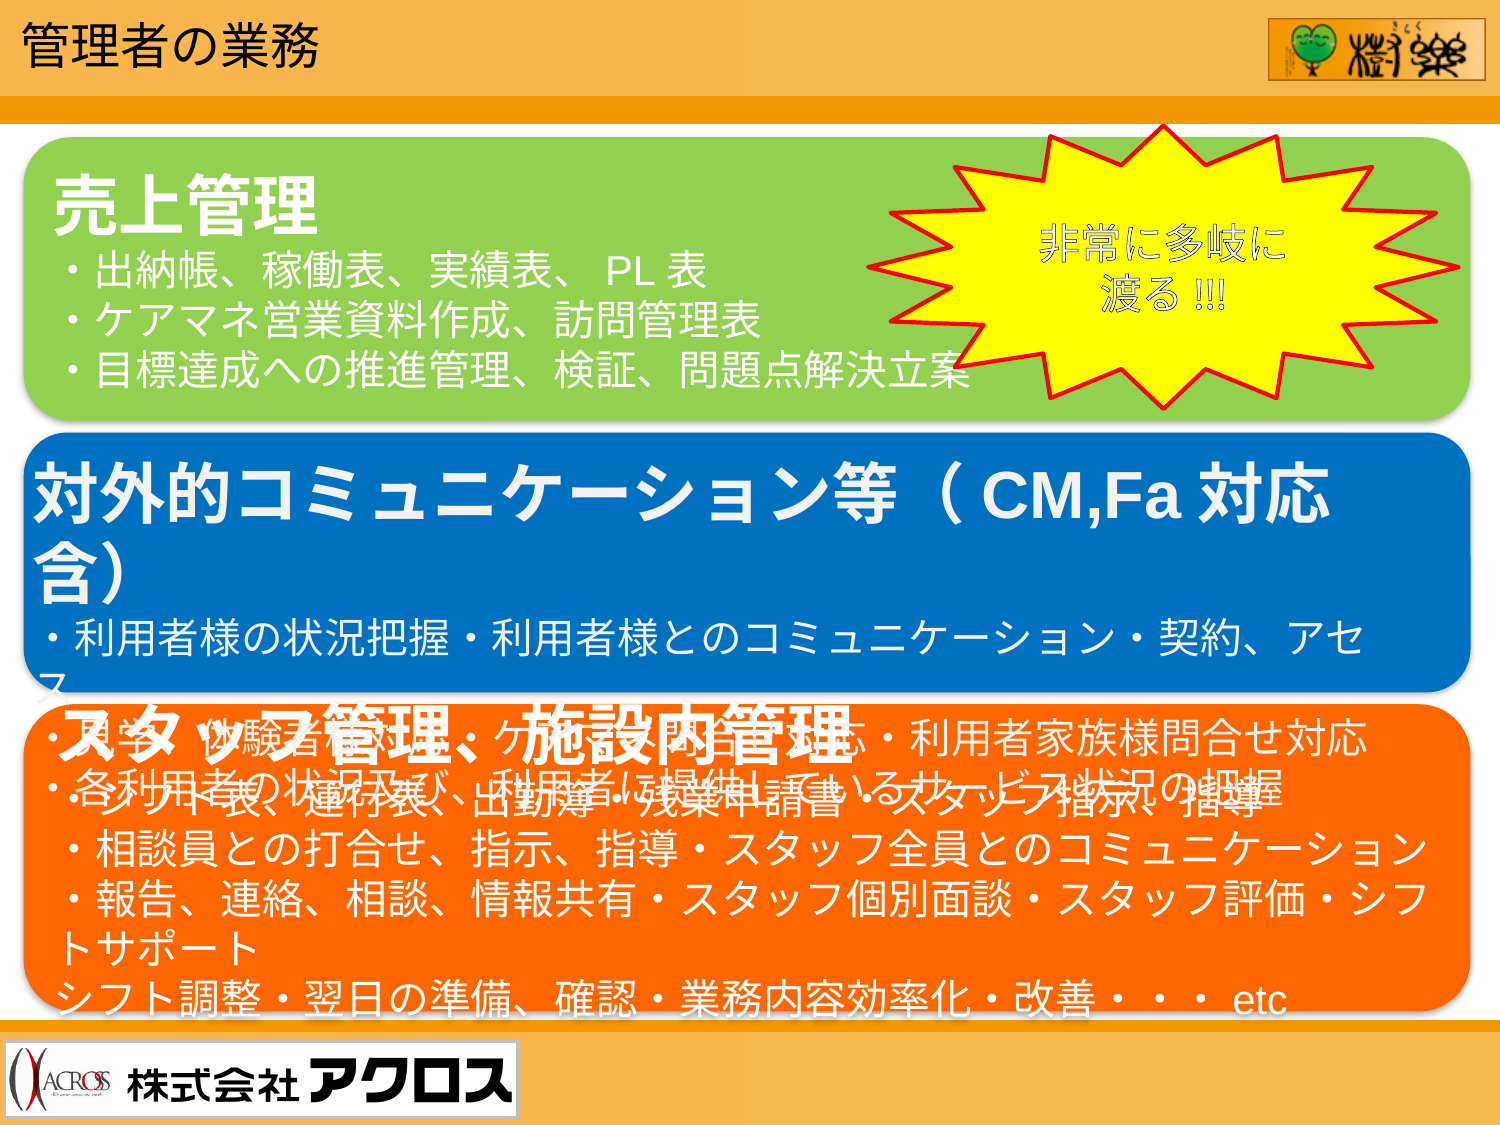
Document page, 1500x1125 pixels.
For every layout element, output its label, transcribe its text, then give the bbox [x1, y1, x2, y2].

picture [0, 1020, 1500, 1125]
text_box 非常に多岐に 渡る!!! [866, 123, 1461, 411]
picture [0, 0, 1500, 124]
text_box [17, 432, 1471, 753]
text_box スタッフ管理、施設内管理 ・シフト表、運行表、出勤簿・残業申請書・スタッフ指示、指導 ・相談員との打合せ、指示、指導・スタッフ全員とのコミュニケーション ・報告、連絡、相談、情報共有・スタッフ個別面談・スタッフ評価・シフトサポート シフト調整・翌日の準備、確認・業務内容効率化・改善・・・etc [23, 760, 1471, 1012]
text_box 管理者の業務 [5, 7, 981, 82]
text_box 売上管理 ・出納帳、稼働表、実績表、PL表 ・ケアマネ営業資料作成、訪問管理表 ・目標達成への推進管理、検証、問題点解決立案 [23, 137, 1471, 421]
